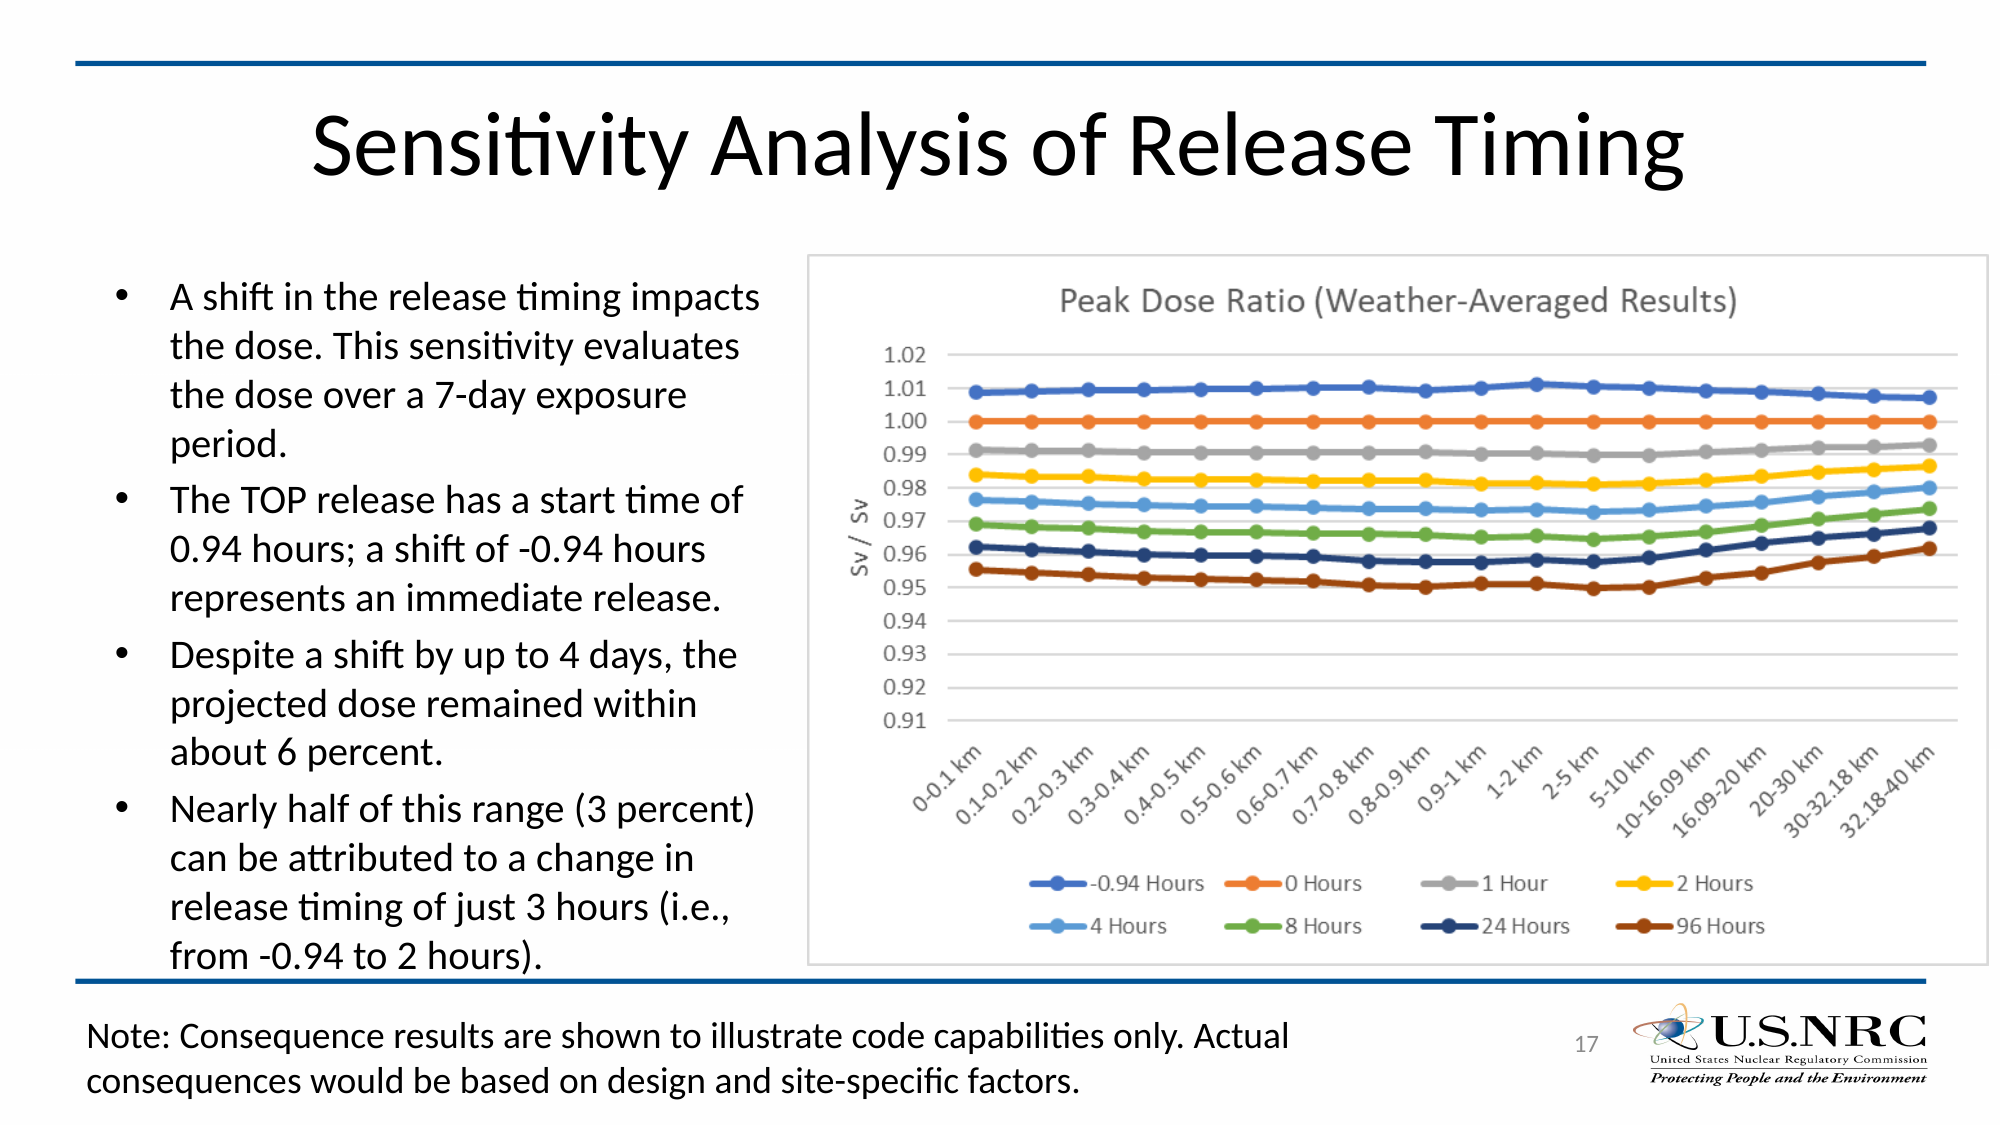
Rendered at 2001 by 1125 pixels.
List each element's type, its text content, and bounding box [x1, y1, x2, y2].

text_box Note: Consequence results are shown to illustrate code capabilities only. Actual consequences would be based on design and site-specific factors. [71, 1003, 1505, 1109]
slide_number 17 [1505, 1012, 1615, 1073]
title Sensitivity Analysis of Release Timing [99, 45, 1900, 233]
picture [0, 0, 2001, 1125]
list A shift in the release timing impacts the dose. This sensitivity evaluates the dose over a 7-day exposure period. The TOP release has a start time of 0.94 hours; a shift of -0.94 hours represents an immediate release. Despite a shift by up to 4 days, the projected dose remained within about 6 percent. Nearly half of this range (3 percent) can be attributed to a change in release timing of just 3 hours (i.e., from -0.94 to 2 hours). [99, 262, 780, 1003]
